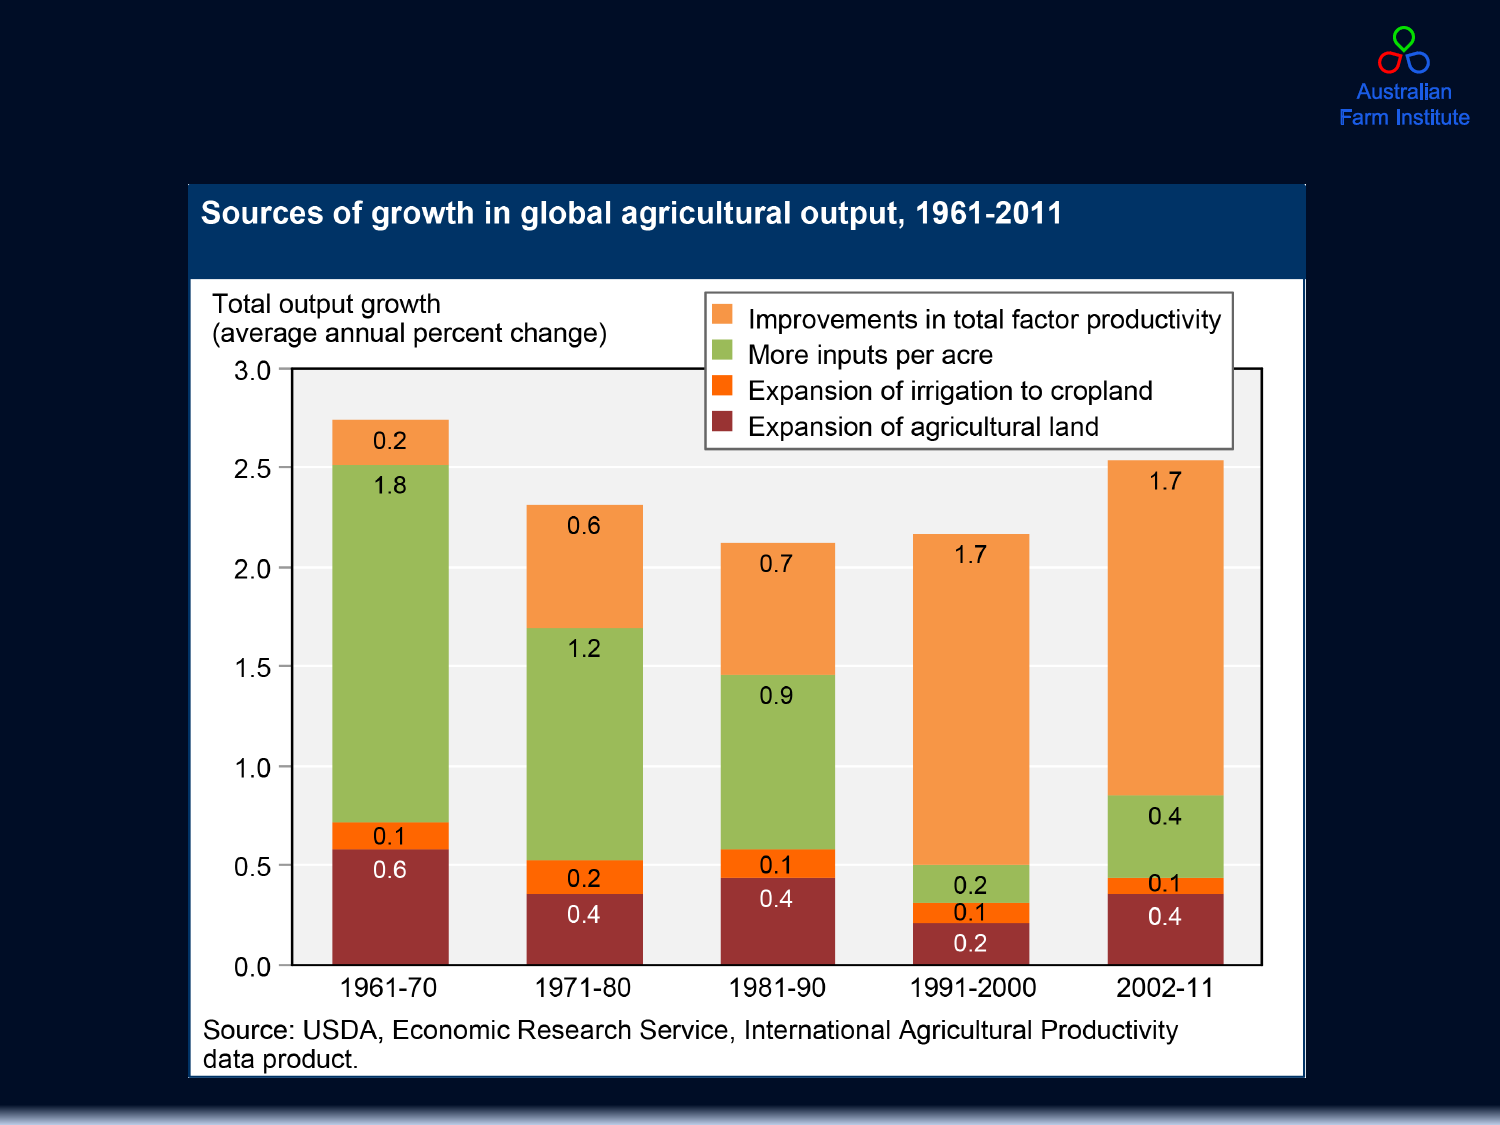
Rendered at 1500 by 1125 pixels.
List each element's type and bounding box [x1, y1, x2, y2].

list [187, 184, 1306, 1078]
